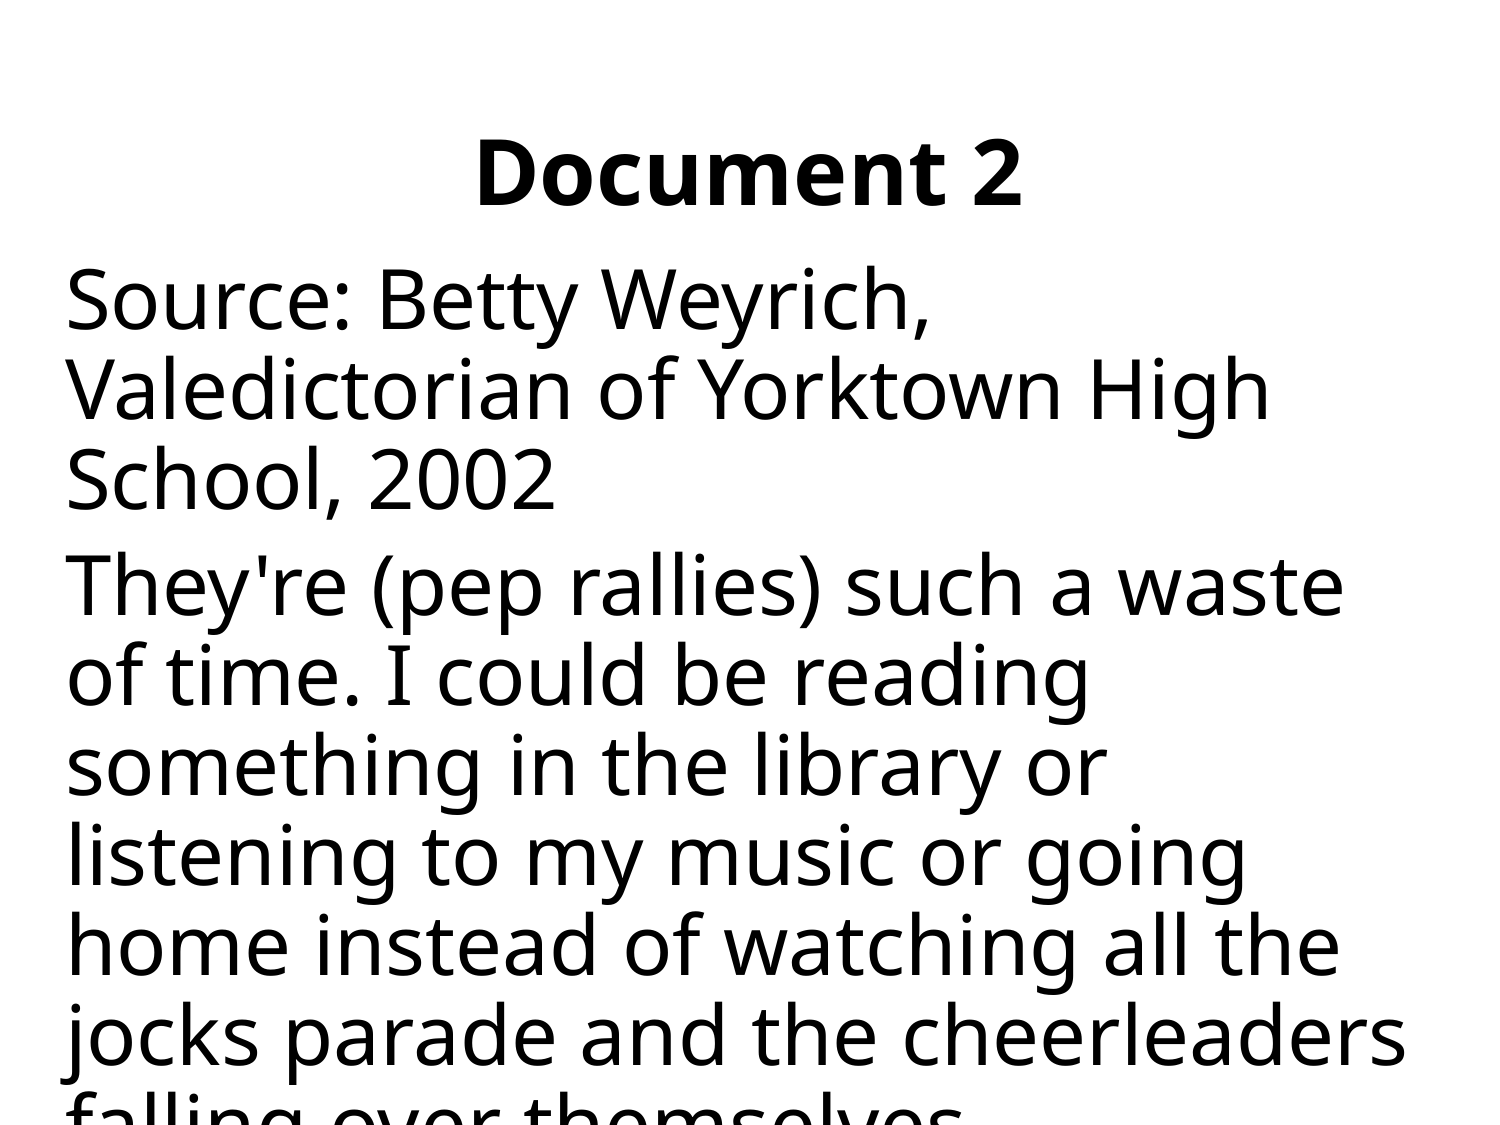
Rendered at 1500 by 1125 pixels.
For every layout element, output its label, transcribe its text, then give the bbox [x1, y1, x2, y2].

list Source: Betty Weyrich, Valedictorian of Yorktown High School, 2002 They're (pep rallies) such a waste of time. I could be reading something in the library or listening to my music or going home instead of watching all the jocks parade and the cheerleaders falling over themselves. [50, 249, 1463, 1075]
title Document 2 [37, 99, 1460, 238]
